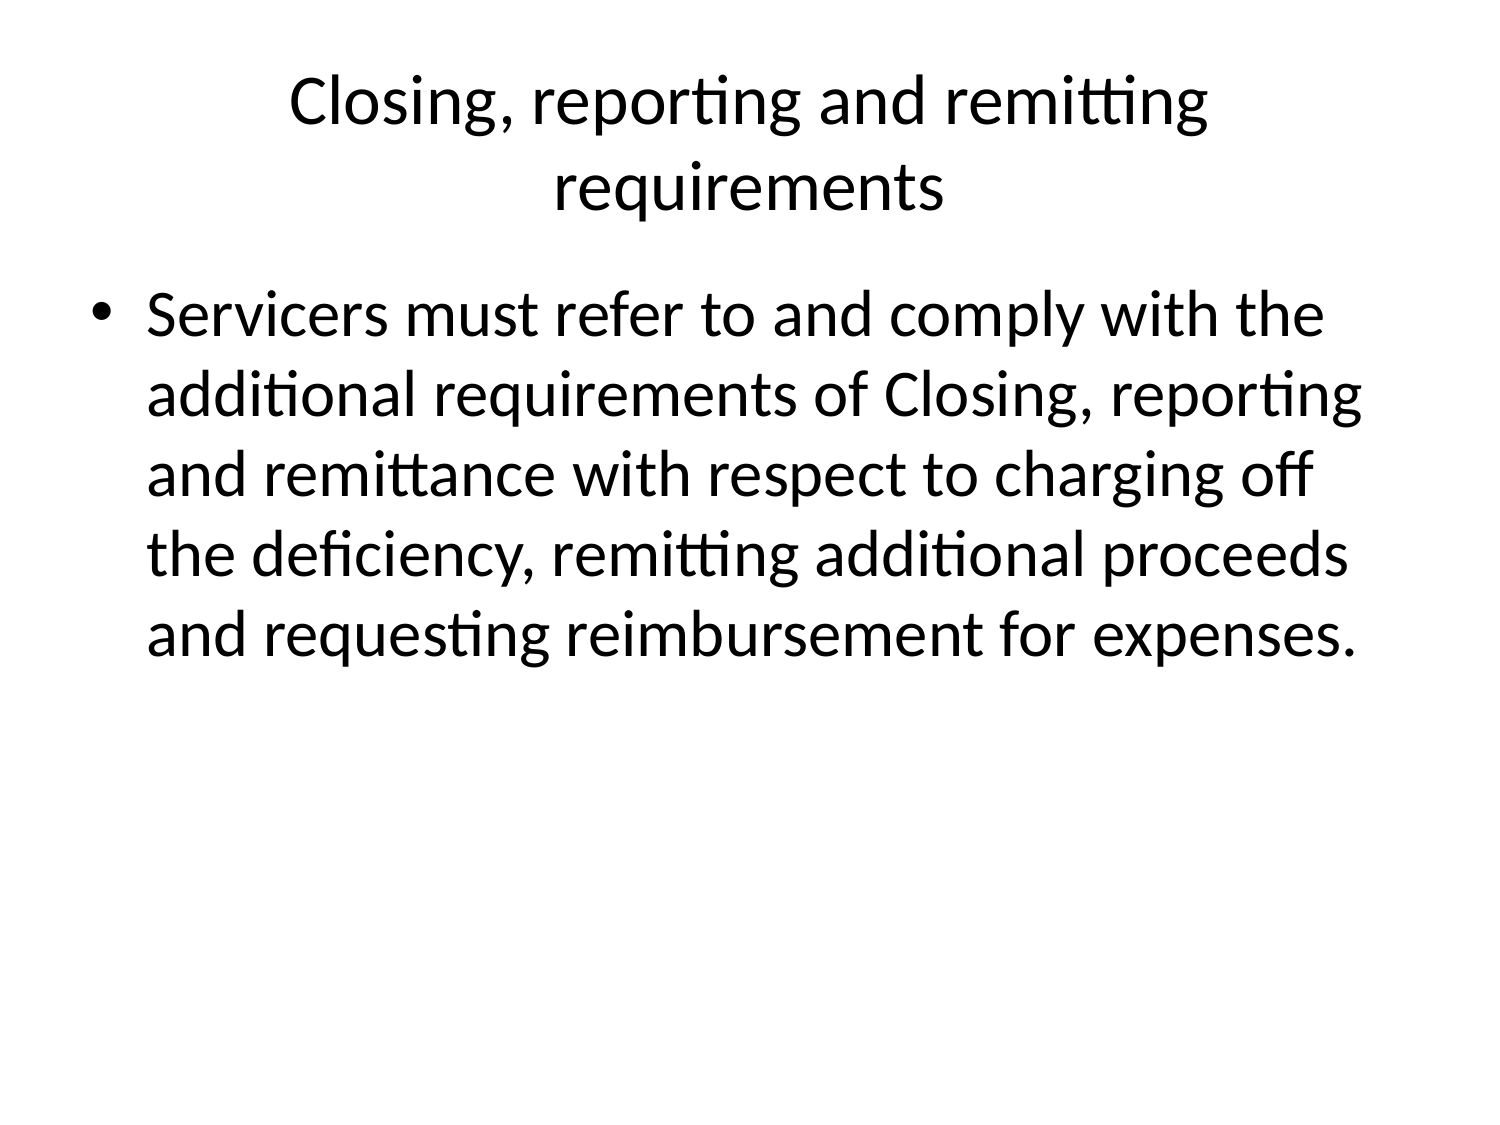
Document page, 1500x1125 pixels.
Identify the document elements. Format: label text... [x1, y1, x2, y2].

list Servicers must refer to and comply with the additional requirements of Closing, reporting and remittance with respect to charging off the deficiency, remitting additional proceeds and requesting reimbursement for expenses. [75, 262, 1425, 1005]
title Closing, reporting and remitting requirements [75, 45, 1425, 233]
